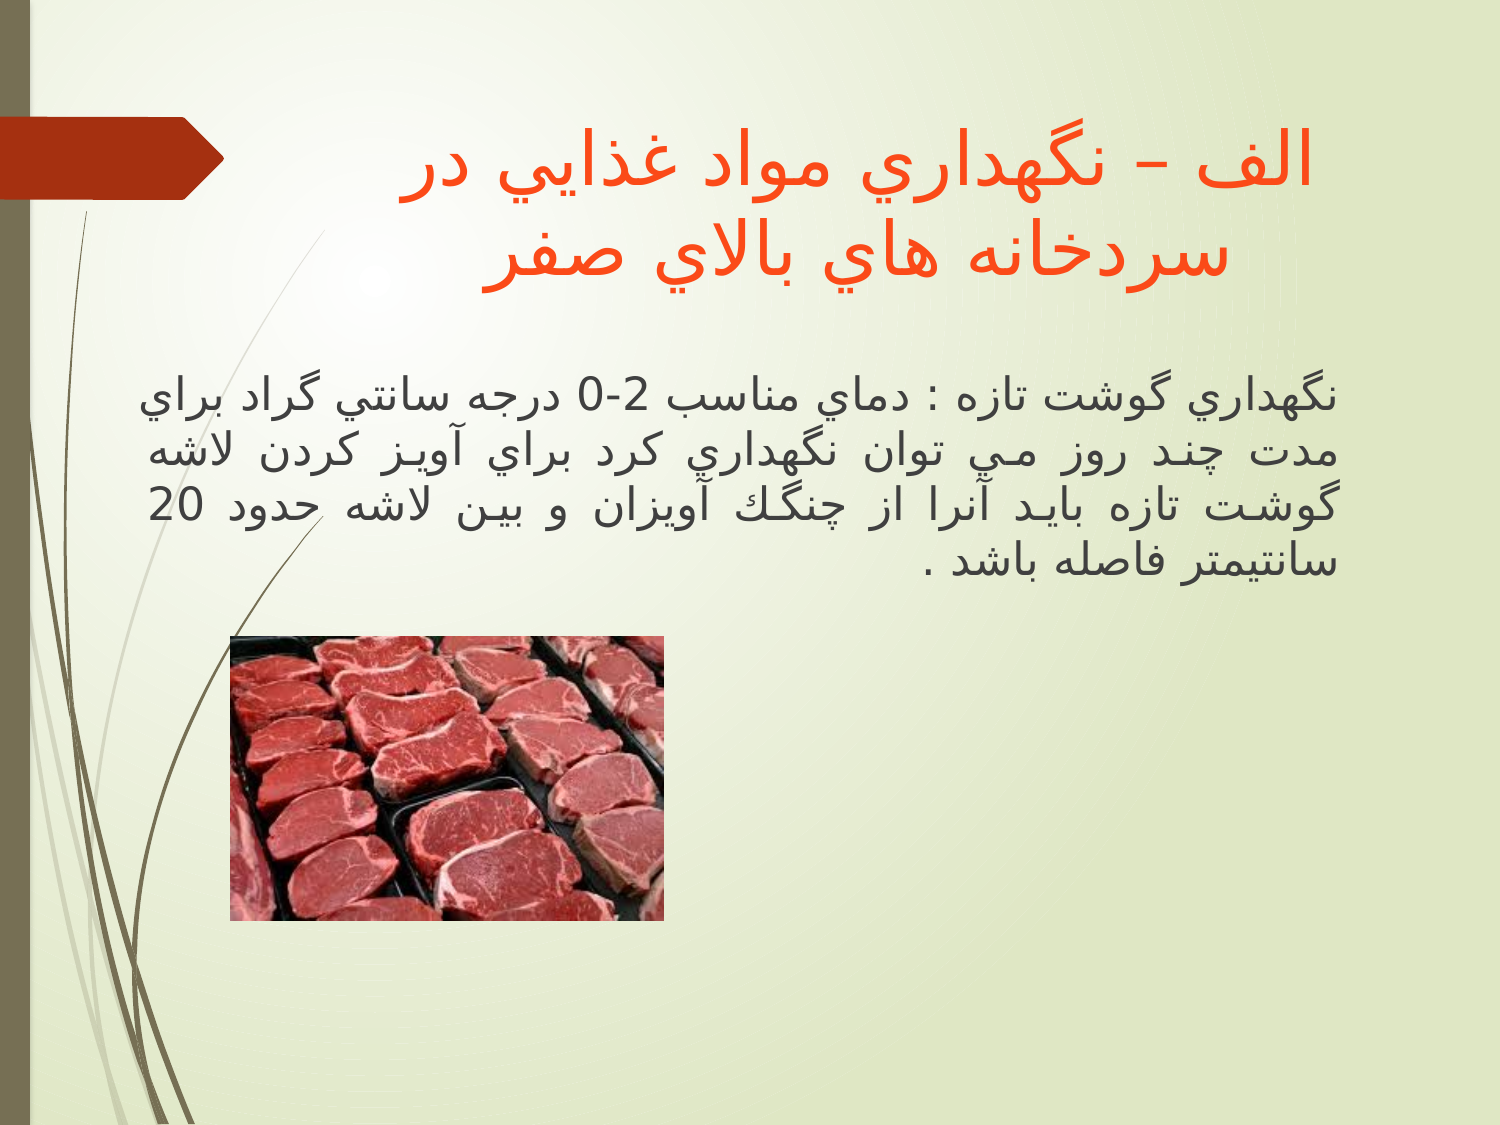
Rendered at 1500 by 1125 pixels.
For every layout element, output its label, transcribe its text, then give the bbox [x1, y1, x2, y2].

title الف – نگهداري مواد غذايي در سردخانه هاي بالاي صفر [319, 102, 1400, 302]
picture [229, 636, 664, 921]
list نگهداري گوشت تازه : دماي مناسب 2-0 درجه سانتي گراد براي مدت چند روز مي توان نگهداري كرد براي آويز كردن لاشه گوشت تازه بايد آنرا از چنگك آويزان و بين لاشه حدود 20 سانتيمتر فاصله باشد . [123, 302, 1412, 923]
